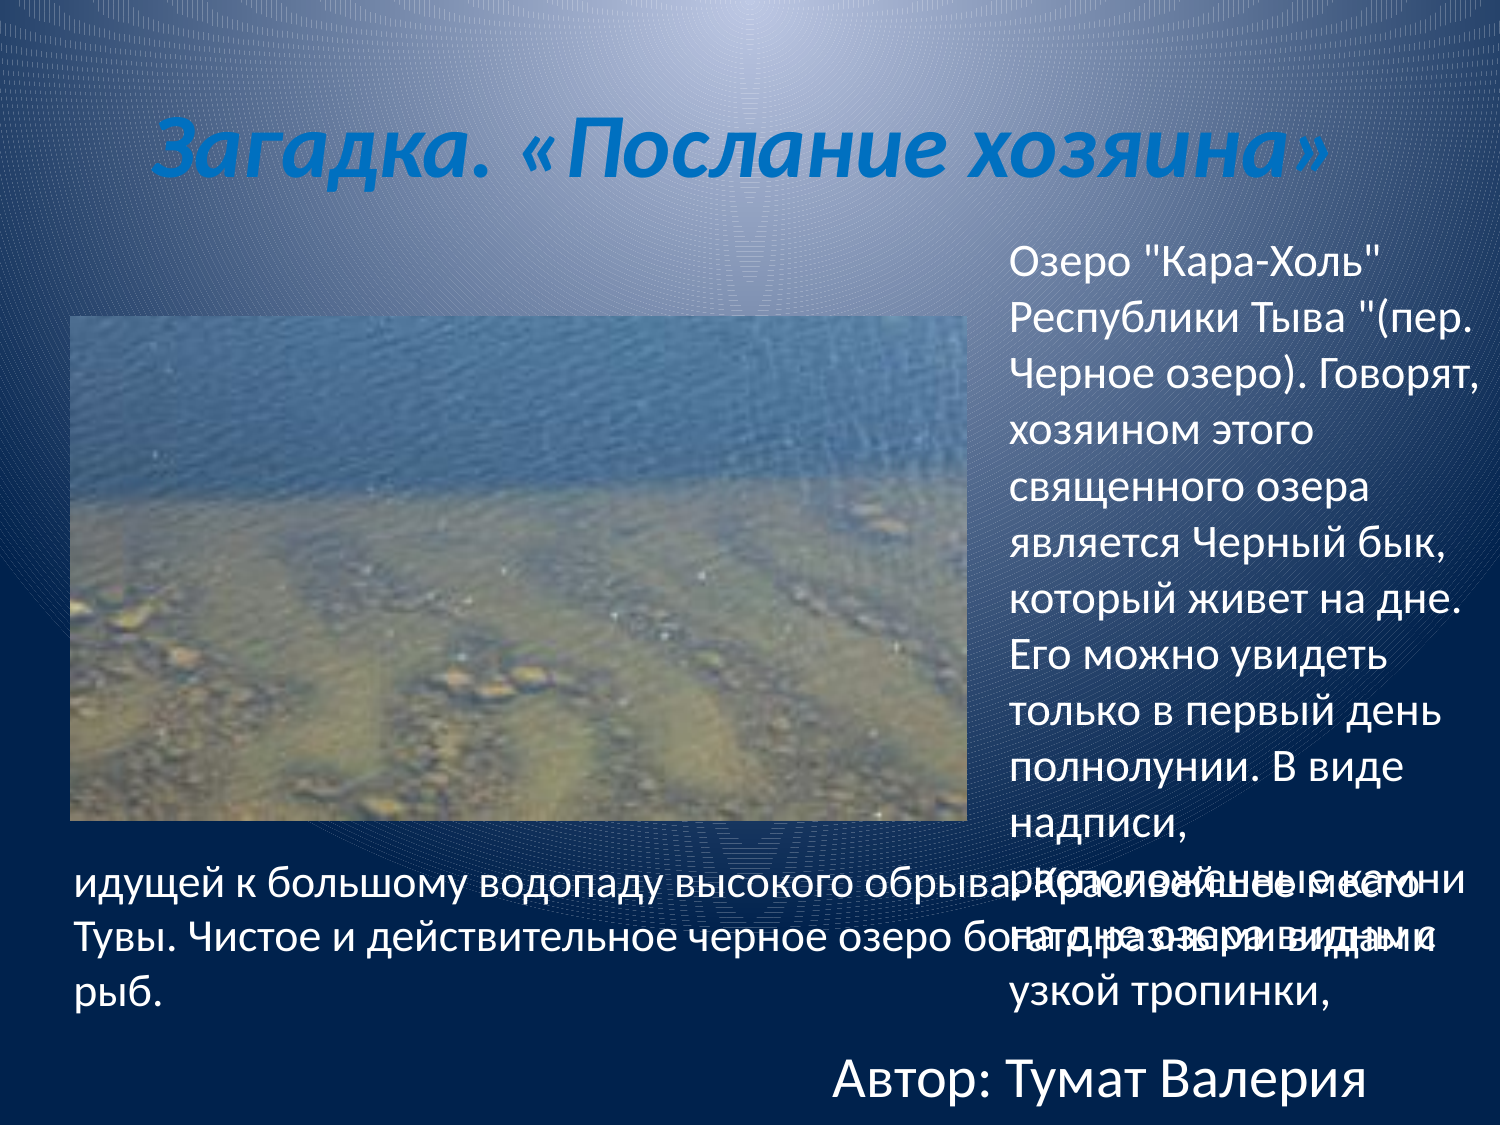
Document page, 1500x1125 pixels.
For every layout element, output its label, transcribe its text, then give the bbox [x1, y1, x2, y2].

text_box идущей к большому водопаду высокого обрыва. Красивейшее место Тувы. Чистое и действительное черное озеро богато разными видами рыб. [58, 843, 1465, 1024]
picture [70, 316, 967, 821]
list Озеро "Кара-Холь" Республики Тыва "(пер. Черное озеро). Говорят, хозяином этого священного озера является Черный бык, который живет на дне. Его можно увидеть только в первый день полнолунии. В виде надписи, расположенные камни на дне озера видны с узкой тропинки, [937, 222, 1500, 1079]
text_box Автор: Тумат Валерия [749, 1031, 1383, 1116]
title Загадка. «Послание хозяина» [70, 46, 1421, 235]
